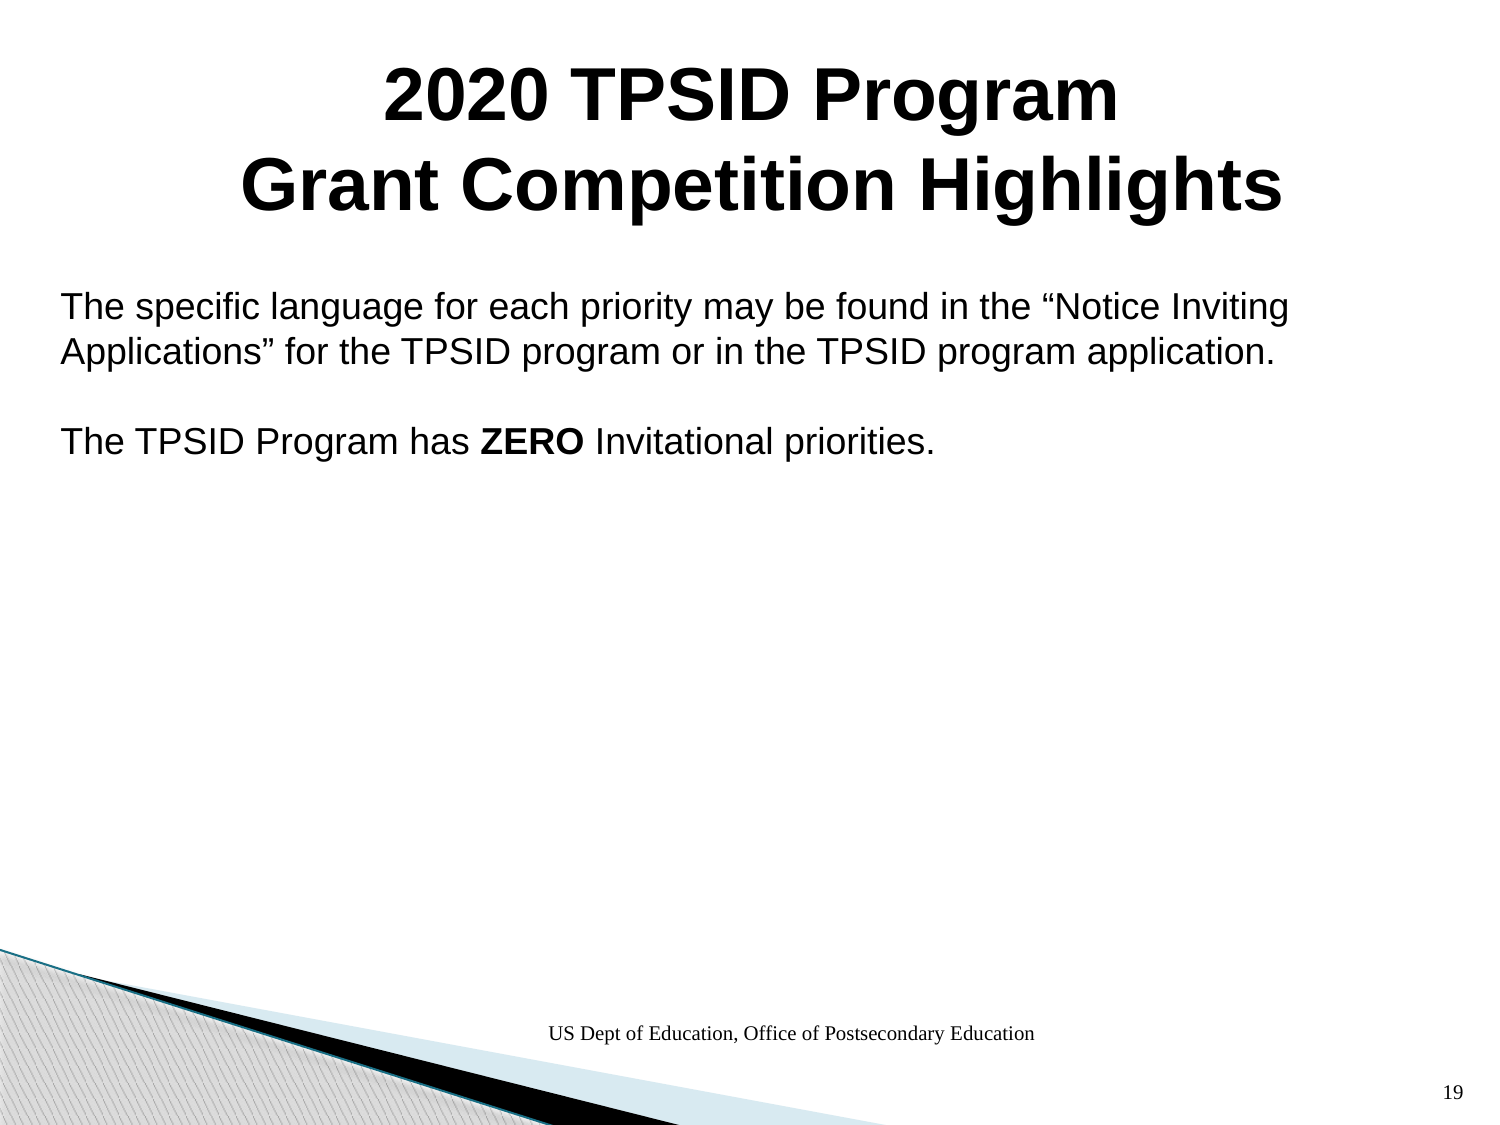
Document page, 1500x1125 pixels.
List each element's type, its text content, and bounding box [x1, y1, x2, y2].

title 2020 TPSID Program Grant Competition Highlights [87, 37, 1438, 241]
footer US Dept of Education, Office of Postsecondary Education [387, 992, 1050, 1053]
slide_number 19 [1418, 1051, 1479, 1112]
text_box The specific language for each priority may be found in the “Notice Inviting Applications” for the TPSID program or in the TPSID program application. The TPSID Program has ZERO Invitational priorities. [45, 274, 1446, 735]
